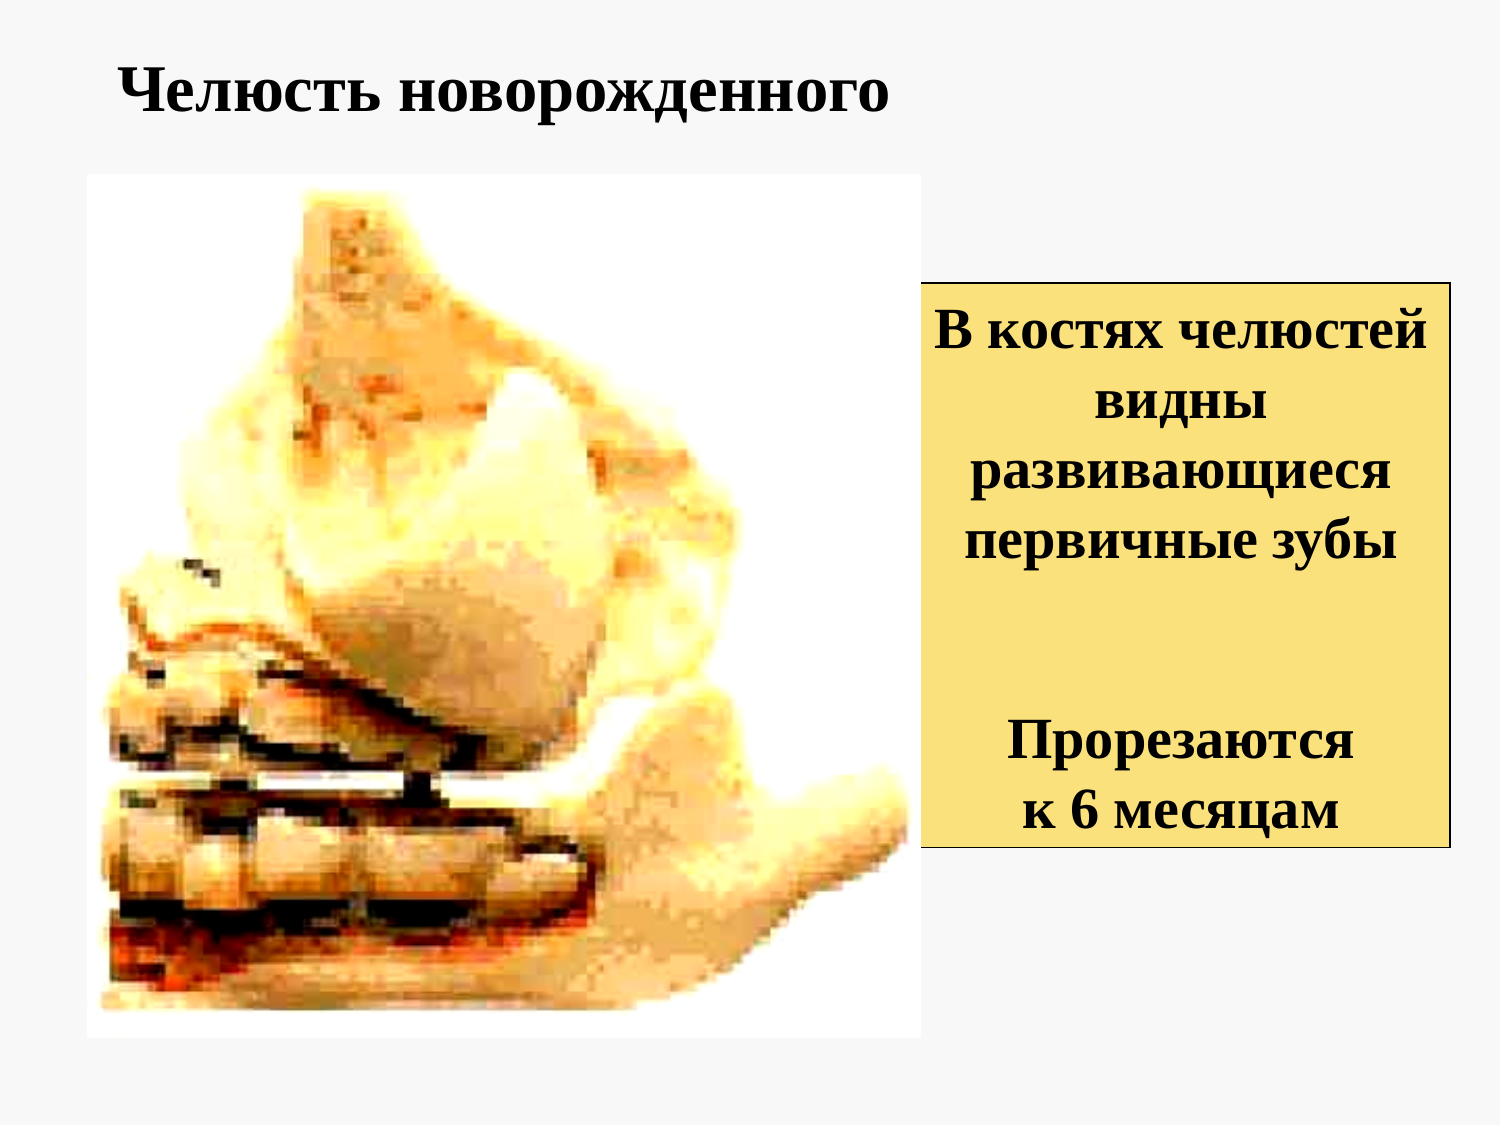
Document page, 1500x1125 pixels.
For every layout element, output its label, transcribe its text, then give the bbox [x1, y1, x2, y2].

text_box Челюсть новорожденного [102, 37, 907, 133]
text_box В костях челюстей видны развивающиеся первичные зубы Прорезаются к 6 месяцам [926, 283, 1450, 848]
picture [87, 174, 922, 1038]
